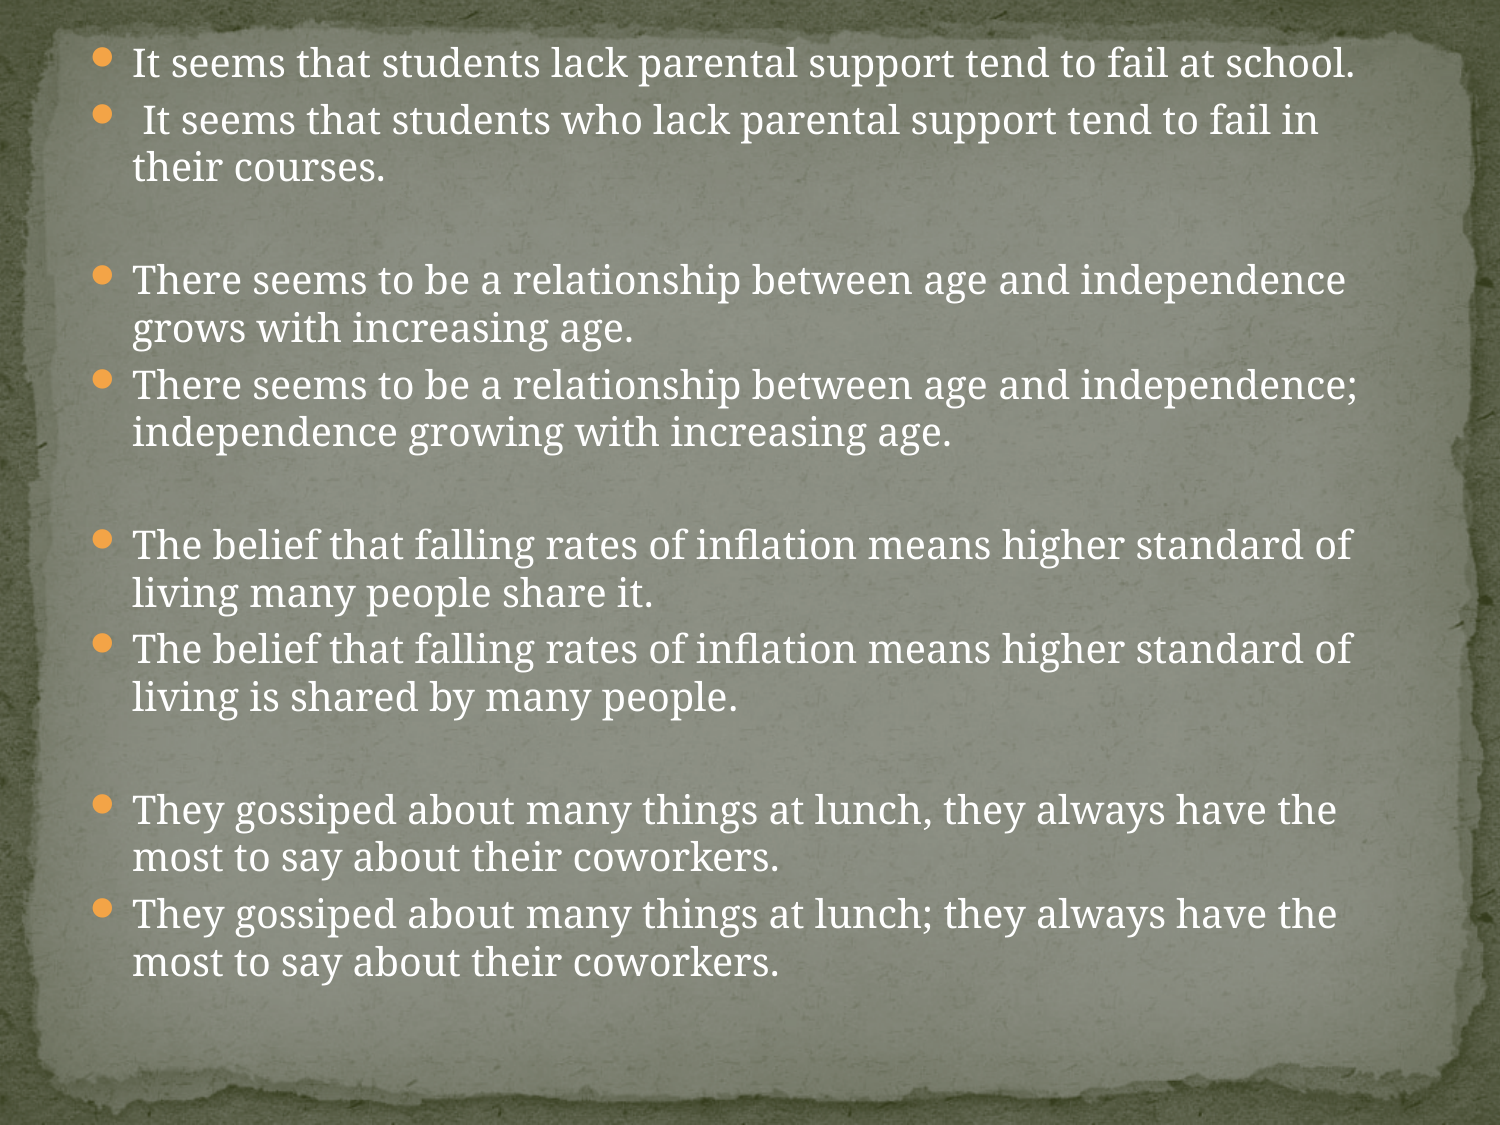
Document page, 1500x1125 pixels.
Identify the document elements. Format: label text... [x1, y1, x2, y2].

list It seems that students lack parental support tend to fail at school. It seems that students who lack parental support tend to fail in their courses. There seems to be a relationship between age and independence grows with increasing age. There seems to be a relationship between age and independence; independence growing with increasing age. The belief that falling rates of inflation means higher standard of living many people share it. The belief that falling rates of inflation means higher standard of living is shared by many people. They gossiped about many things at lunch, they always have the most to say about their coworkers. They gossiped about many things at lunch; they always have the most to say about their coworkers. [75, 30, 1425, 1005]
